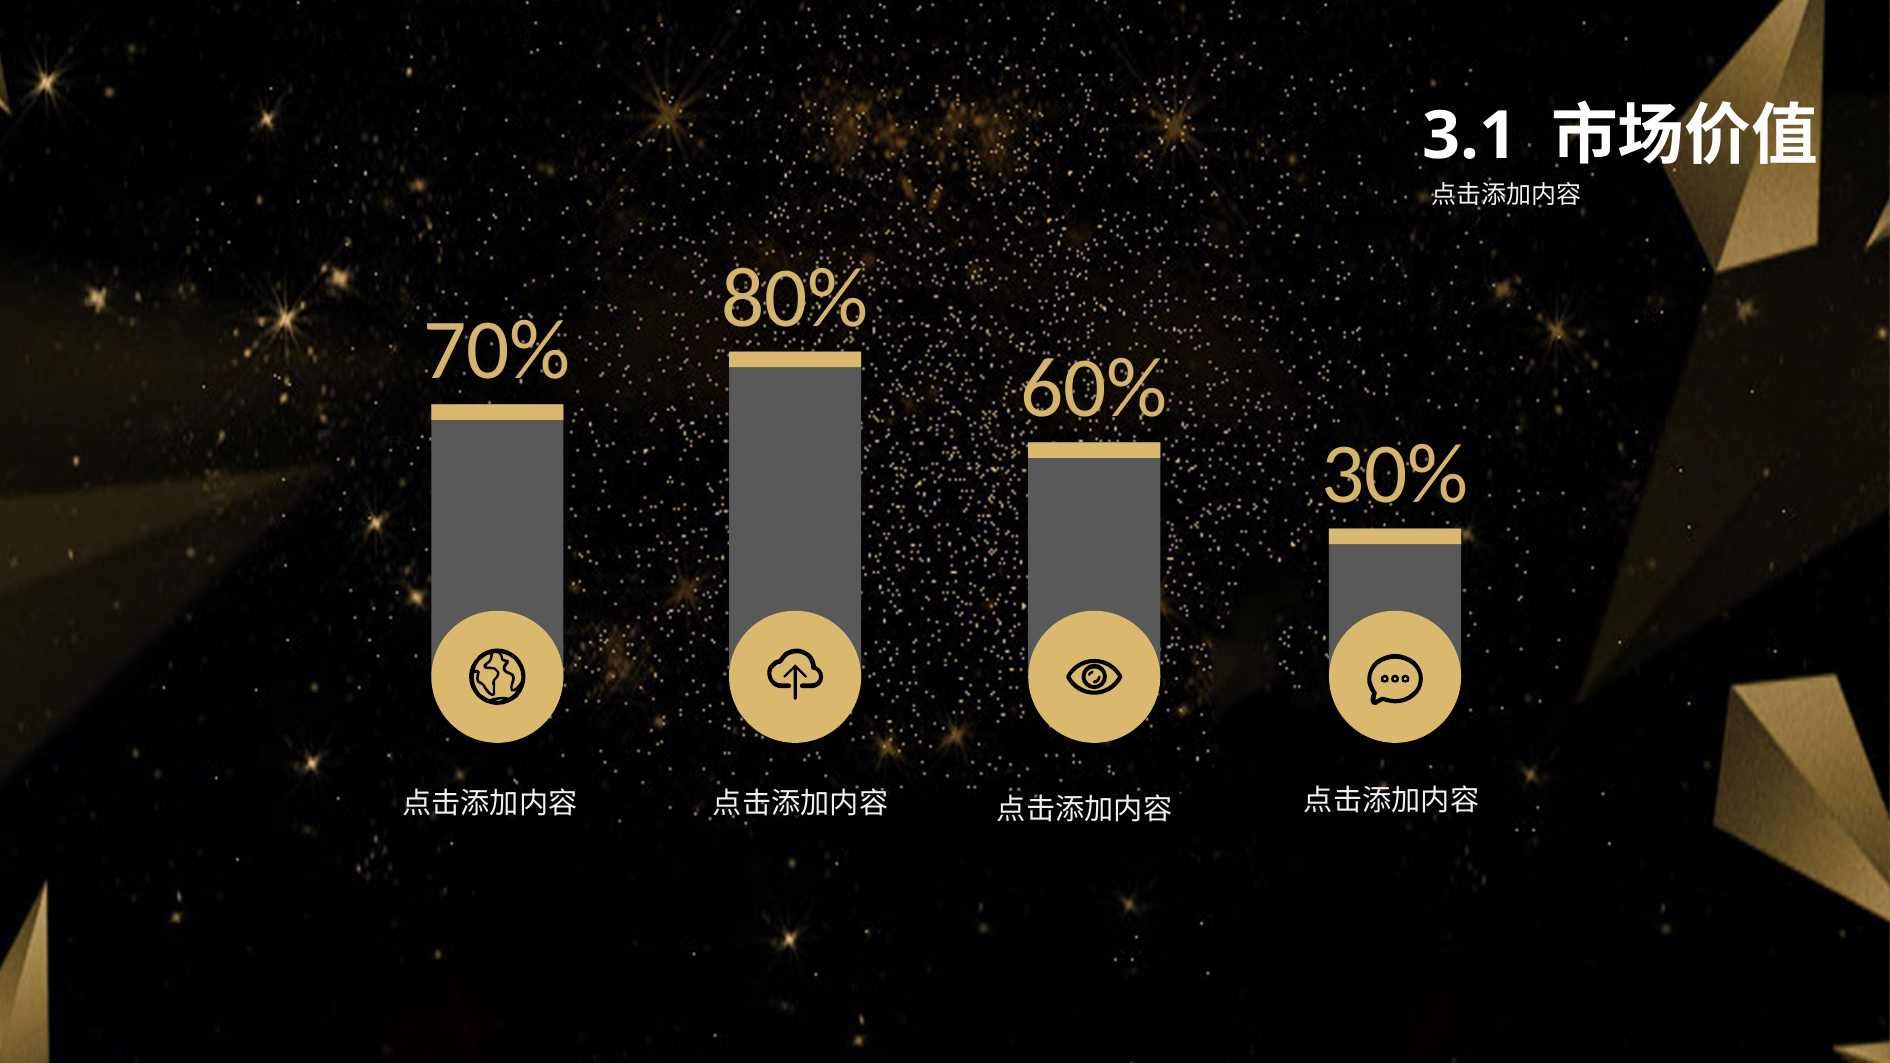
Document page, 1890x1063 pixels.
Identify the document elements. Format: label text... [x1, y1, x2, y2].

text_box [728, 351, 862, 744]
text_box 点击添加内容 [1304, 781, 1480, 824]
text_box 点击添加内容 [996, 790, 1173, 833]
text_box 60% [1020, 331, 1169, 442]
text_box 30% [1321, 417, 1469, 528]
text_box 3.1 市场价值 [1422, 92, 1819, 180]
text_box 70% [423, 293, 572, 403]
text_box 点击添加内容 [712, 784, 889, 828]
text_box 点击添加内容 [402, 784, 578, 828]
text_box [1027, 442, 1161, 744]
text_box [431, 404, 564, 744]
text_box 80% [721, 240, 869, 351]
text_box 点击添加内容 [1417, 171, 1597, 217]
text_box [1328, 528, 1462, 743]
picture [0, 0, 1890, 1063]
